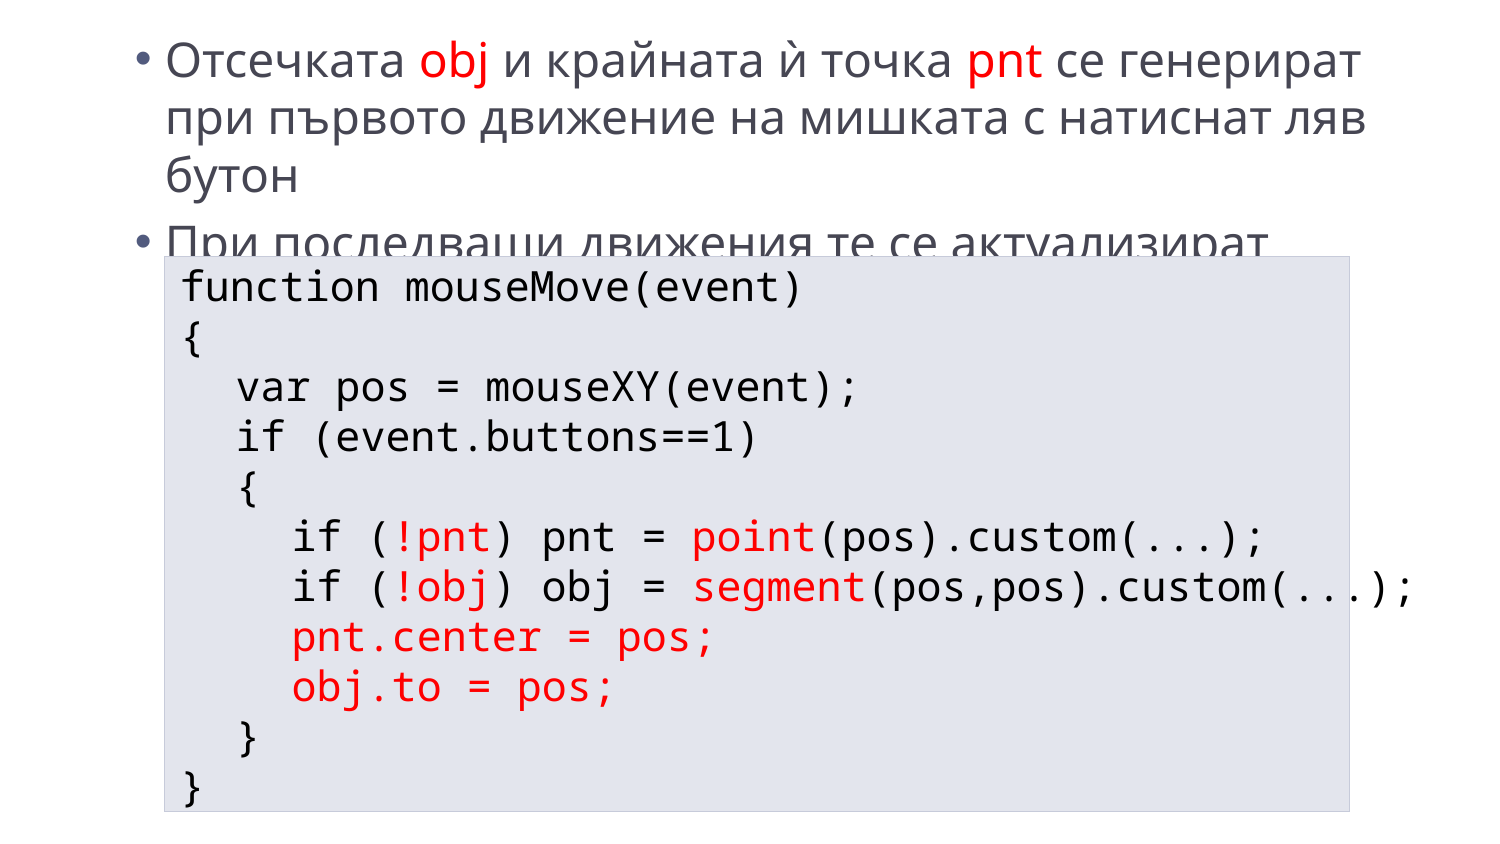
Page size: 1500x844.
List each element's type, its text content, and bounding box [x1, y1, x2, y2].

text_box function mouseMove(event) { var pos = mouseXY(event); if (event.buttons==1) { if (!pnt) pnt = point(pos).custom(...); if (!obj) obj = segment(pos,pos).custom(...); pnt.center = pos; obj.to = pos; } } [164, 256, 1350, 812]
list Отсечката obj и крайната ѝ точка pnt се генерират при първото движение на мишката с натиснат ляв бутон При последващи движения те се актуализират [75, 21, 1475, 835]
